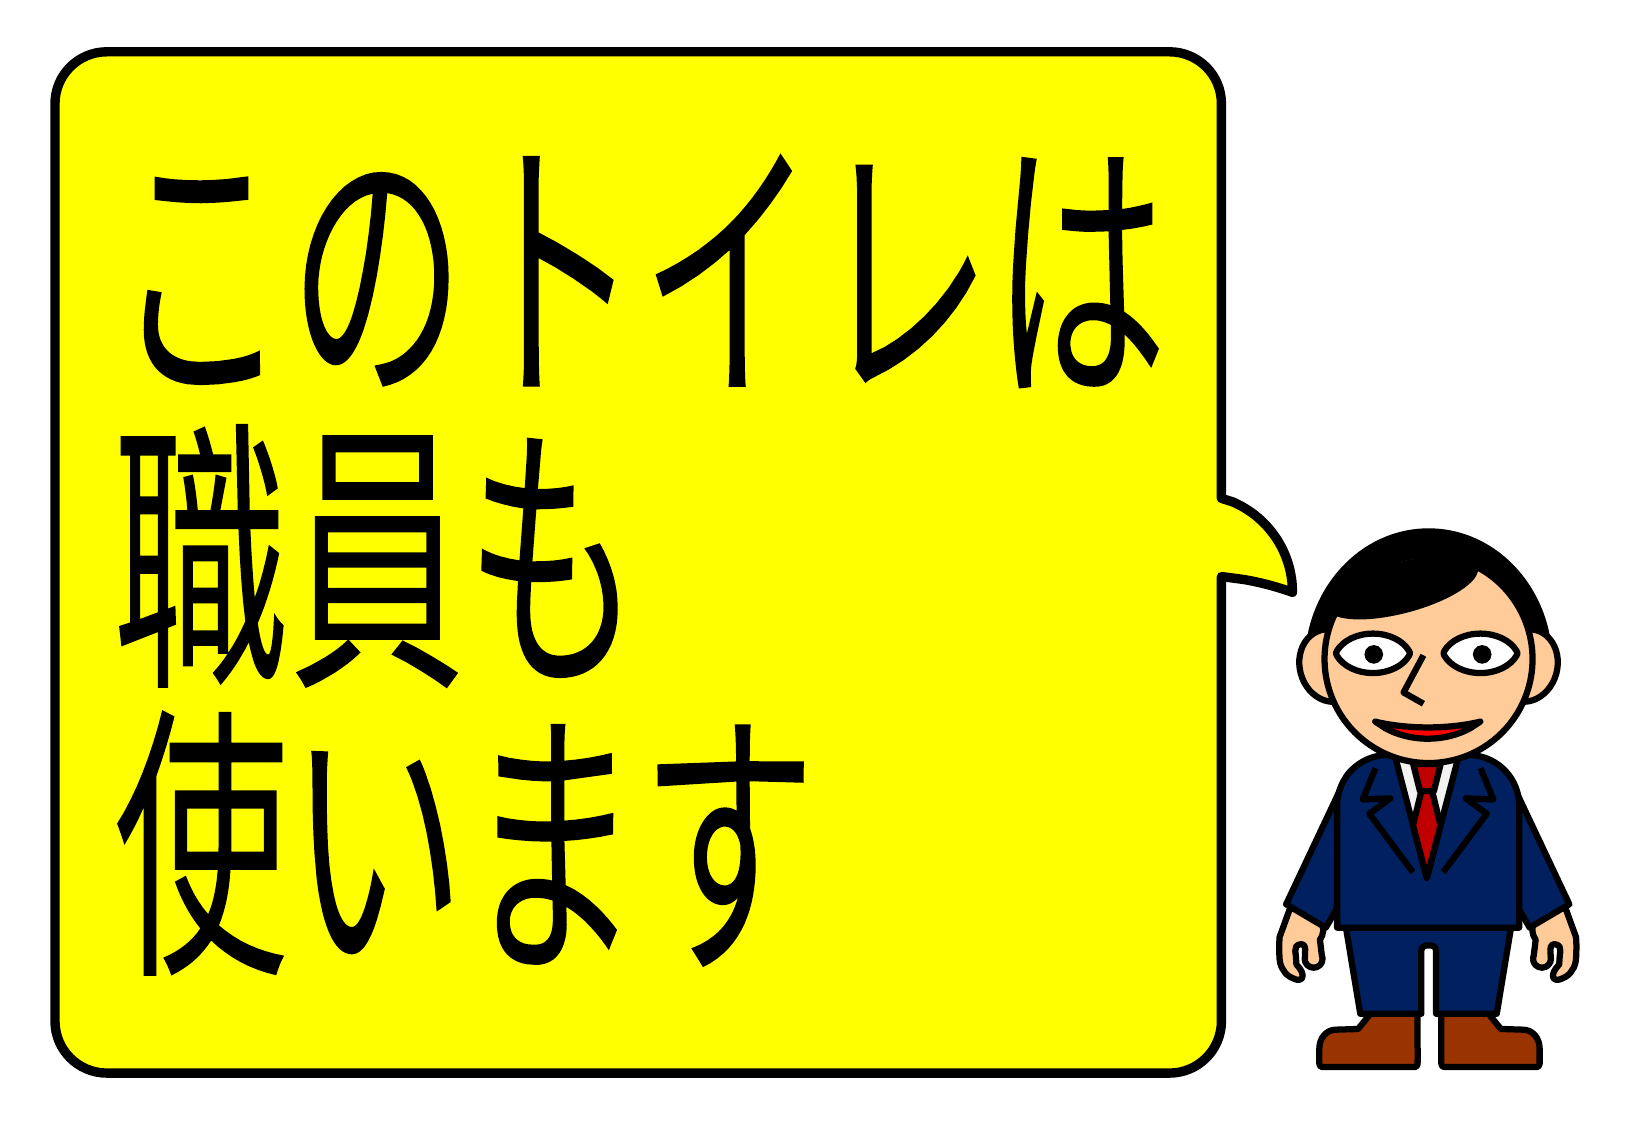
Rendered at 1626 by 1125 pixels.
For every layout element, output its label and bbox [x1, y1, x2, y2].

text_box [52, 49, 1273, 1076]
text_box [1267, 531, 1587, 1068]
